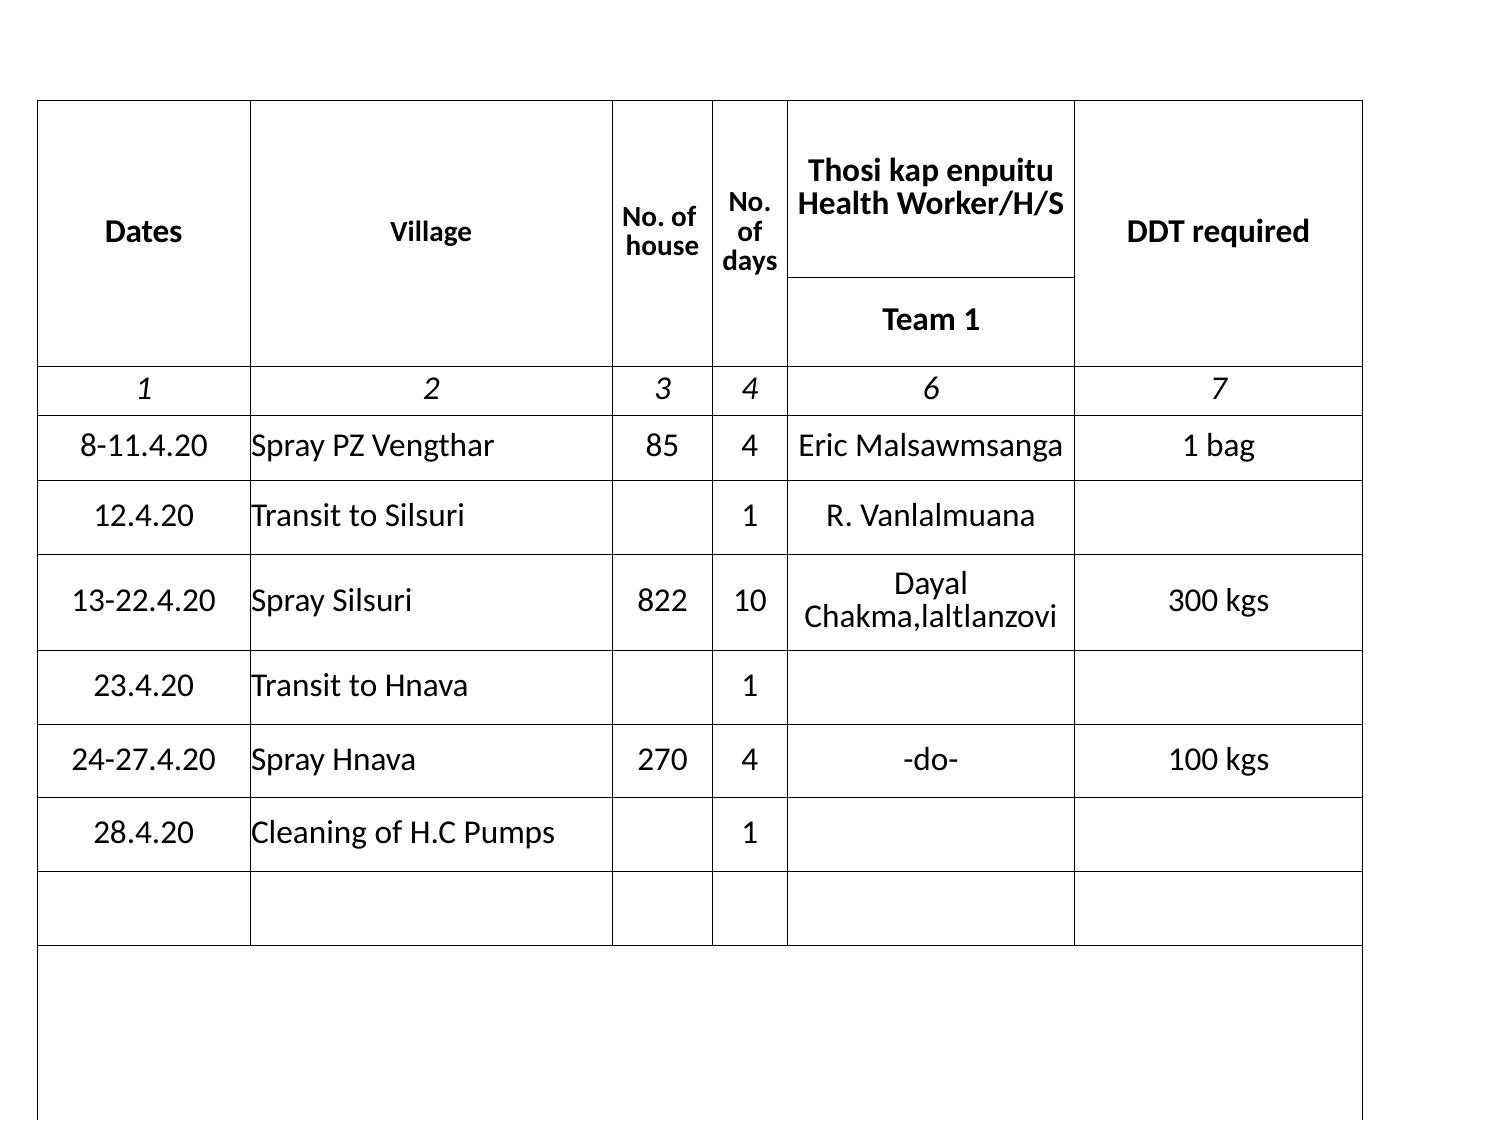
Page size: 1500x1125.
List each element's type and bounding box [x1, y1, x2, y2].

table_cell [713, 651, 787, 724]
table_cell [713, 367, 787, 415]
table_cell [1075, 416, 1362, 480]
table_cell [713, 798, 787, 871]
table_cell [788, 416, 1074, 480]
table_cell [1075, 367, 1362, 415]
table_cell [38, 946, 1362, 1120]
table_cell [613, 416, 712, 480]
table_cell [38, 416, 250, 480]
table_cell [788, 278, 1074, 366]
table_header [713, 101, 787, 366]
table_cell [713, 725, 787, 797]
table_cell [38, 651, 250, 724]
table_cell [38, 798, 250, 871]
table_cell [788, 798, 1074, 871]
table_cell [788, 481, 1074, 554]
table_cell [38, 367, 250, 415]
table_cell [251, 555, 612, 650]
table_cell [251, 481, 612, 554]
table_cell [613, 481, 712, 554]
table_cell [788, 555, 1074, 650]
table_cell [251, 872, 612, 945]
table_cell [1075, 481, 1362, 554]
table_header [38, 101, 250, 366]
table_cell [38, 555, 250, 650]
table_cell [38, 481, 250, 554]
table_cell [1075, 651, 1362, 724]
table_cell [251, 651, 612, 724]
table_cell [788, 367, 1074, 415]
table_cell [38, 872, 250, 945]
table_cell [1075, 872, 1362, 945]
table_header [788, 101, 1074, 277]
table_header [613, 101, 712, 366]
table_cell [613, 367, 712, 415]
table_cell [788, 872, 1074, 945]
table_cell [788, 651, 1074, 724]
table_cell [788, 725, 1074, 797]
table_cell [713, 872, 787, 945]
table_cell [251, 367, 612, 415]
table_cell [1075, 555, 1362, 650]
table_cell [251, 416, 612, 480]
table_header [251, 101, 612, 366]
table_cell [713, 555, 787, 650]
table_cell [713, 481, 787, 554]
table_cell [613, 725, 712, 797]
table_cell [713, 416, 787, 480]
table_cell [613, 651, 712, 724]
table_cell [251, 798, 612, 871]
table_header [1075, 101, 1362, 366]
table_cell [251, 725, 612, 797]
table_cell [613, 798, 712, 871]
table_cell [38, 725, 250, 797]
table_cell [1075, 798, 1362, 871]
table_cell [1075, 725, 1362, 797]
table_cell [613, 555, 712, 650]
table_cell [613, 872, 712, 945]
